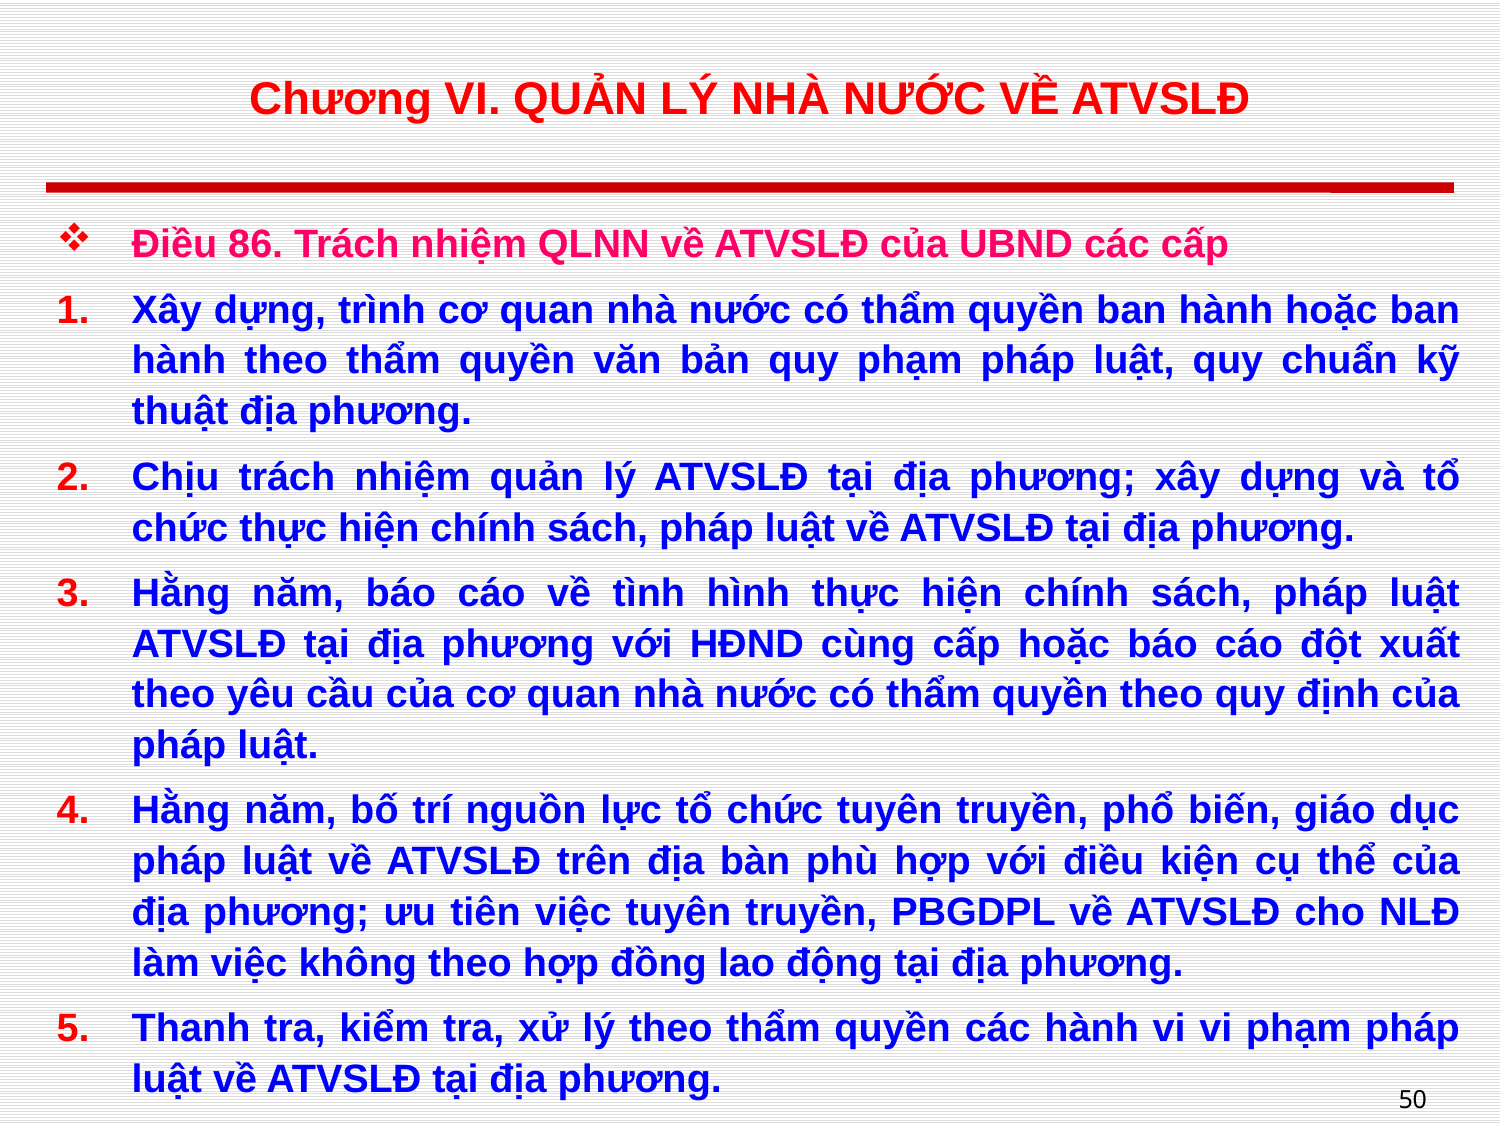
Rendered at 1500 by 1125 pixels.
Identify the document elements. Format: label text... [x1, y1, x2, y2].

title Chương VI. QUẢN LÝ NHÀ NƯỚC VỀ ATVSLĐ [38, 24, 1463, 163]
text_box Điều 86. Trách nhiệm QLNN về ATVSLĐ của UBND các cấp Xây dựng, trình cơ quan nhà nước có thẩm quyền ban hành hoặc ban hành theo thẩm quyền văn bản quy phạm pháp luật, quy chuẩn kỹ thuật địa phương. Chịu trách nhiệm quản lý ATVSLĐ tại địa phương; xây dựng và tổ chức thực hiện chính sách, pháp luật về ATVSLĐ tại địa phương. Hằng năm, báo cáo về tình hình thực hiện chính sách, pháp luật ATVSLĐ tại địa phương với HĐND cùng cấp hoặc báo cáo đột xuất theo yêu cầu của cơ quan nhà nước có thẩm quyền theo quy định của pháp luật. Hằng năm, bố trí nguồn lực tổ chức tuyên truyền, phổ biến, giáo dục pháp luật về ATVSLĐ trên địa bàn phù hợp với điều kiện cụ thể của địa phương; ưu tiên việc tuyên truyền, PBGDPL về ATVSLĐ cho NLĐ làm việc không theo hợp đồng lao động tại địa phương. Thanh tra, kiểm tra, xử lý theo thẩm quyền các hành vi vi phạm pháp luật về ATVSLĐ tại địa phương. [23, 199, 1477, 1088]
